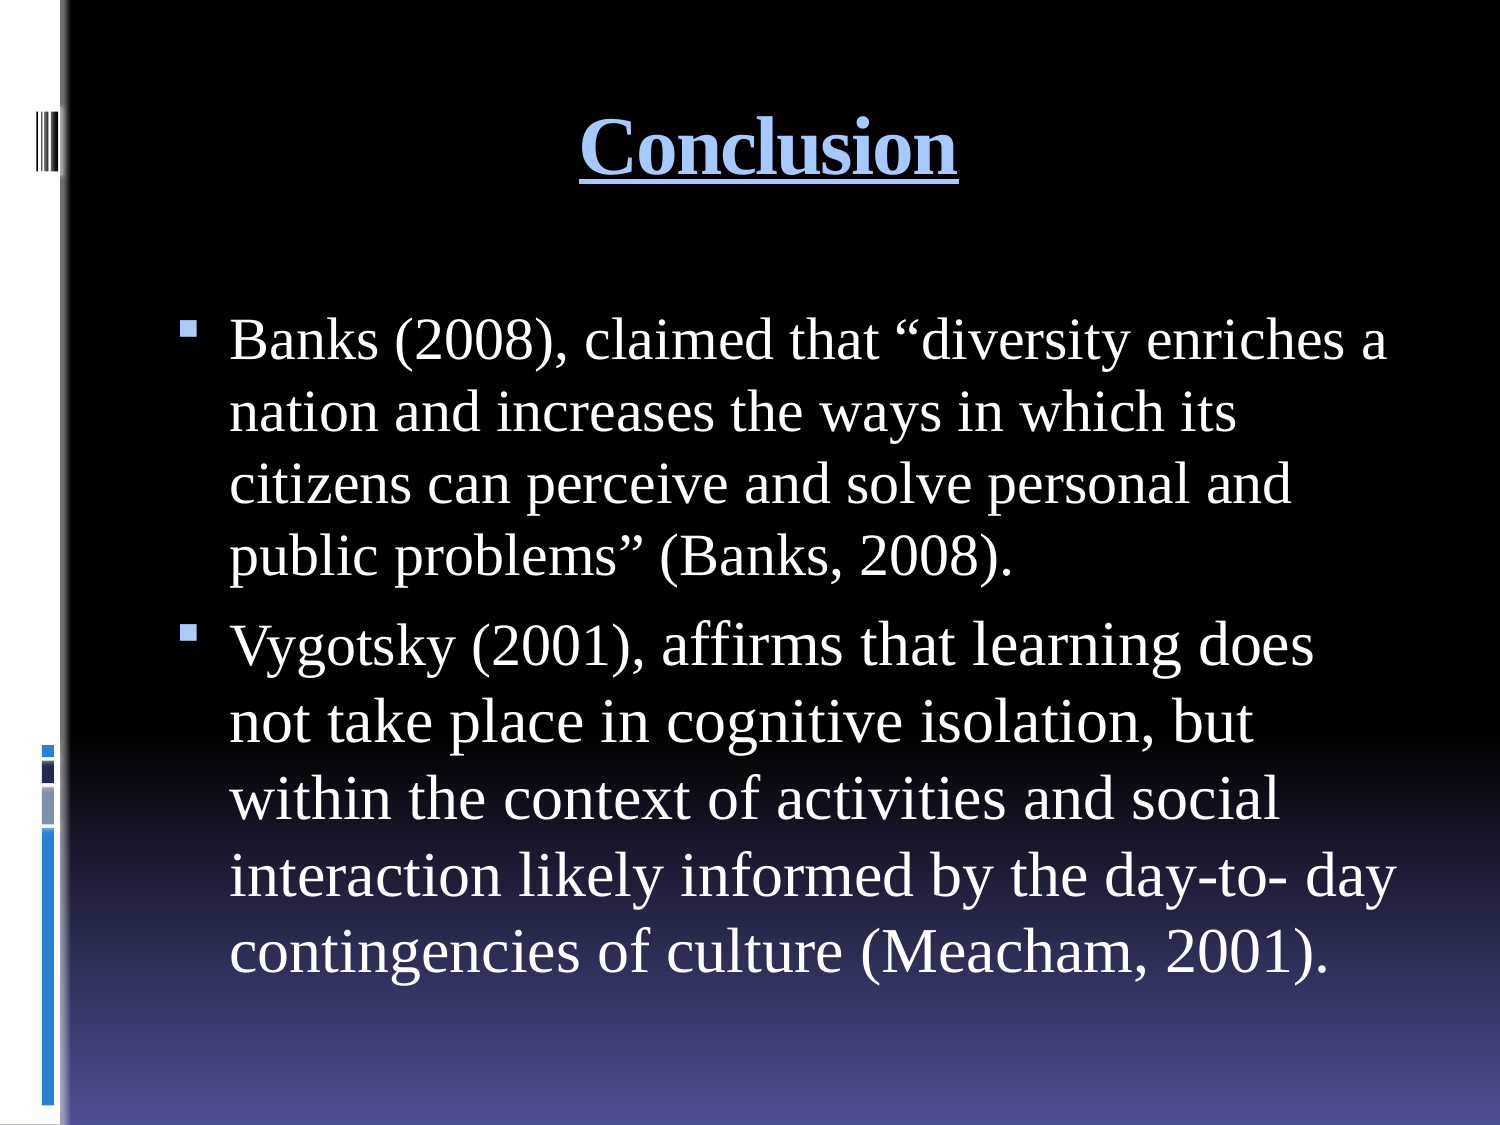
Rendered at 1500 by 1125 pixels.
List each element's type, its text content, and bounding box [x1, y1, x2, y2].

list Banks (2008), claimed that “diversity enriches a nation and increases the ways in which its citizens can perceive and solve personal and public problems” (Banks, 2008). Vygotsky (2001), affirms that learning does not take place in cognitive isolation, but within the context of activities and social interaction likely informed by the day-to- day contingencies of culture (Meacham, 2001). [150, 292, 1425, 1043]
title Conclusion [150, 83, 1425, 234]
